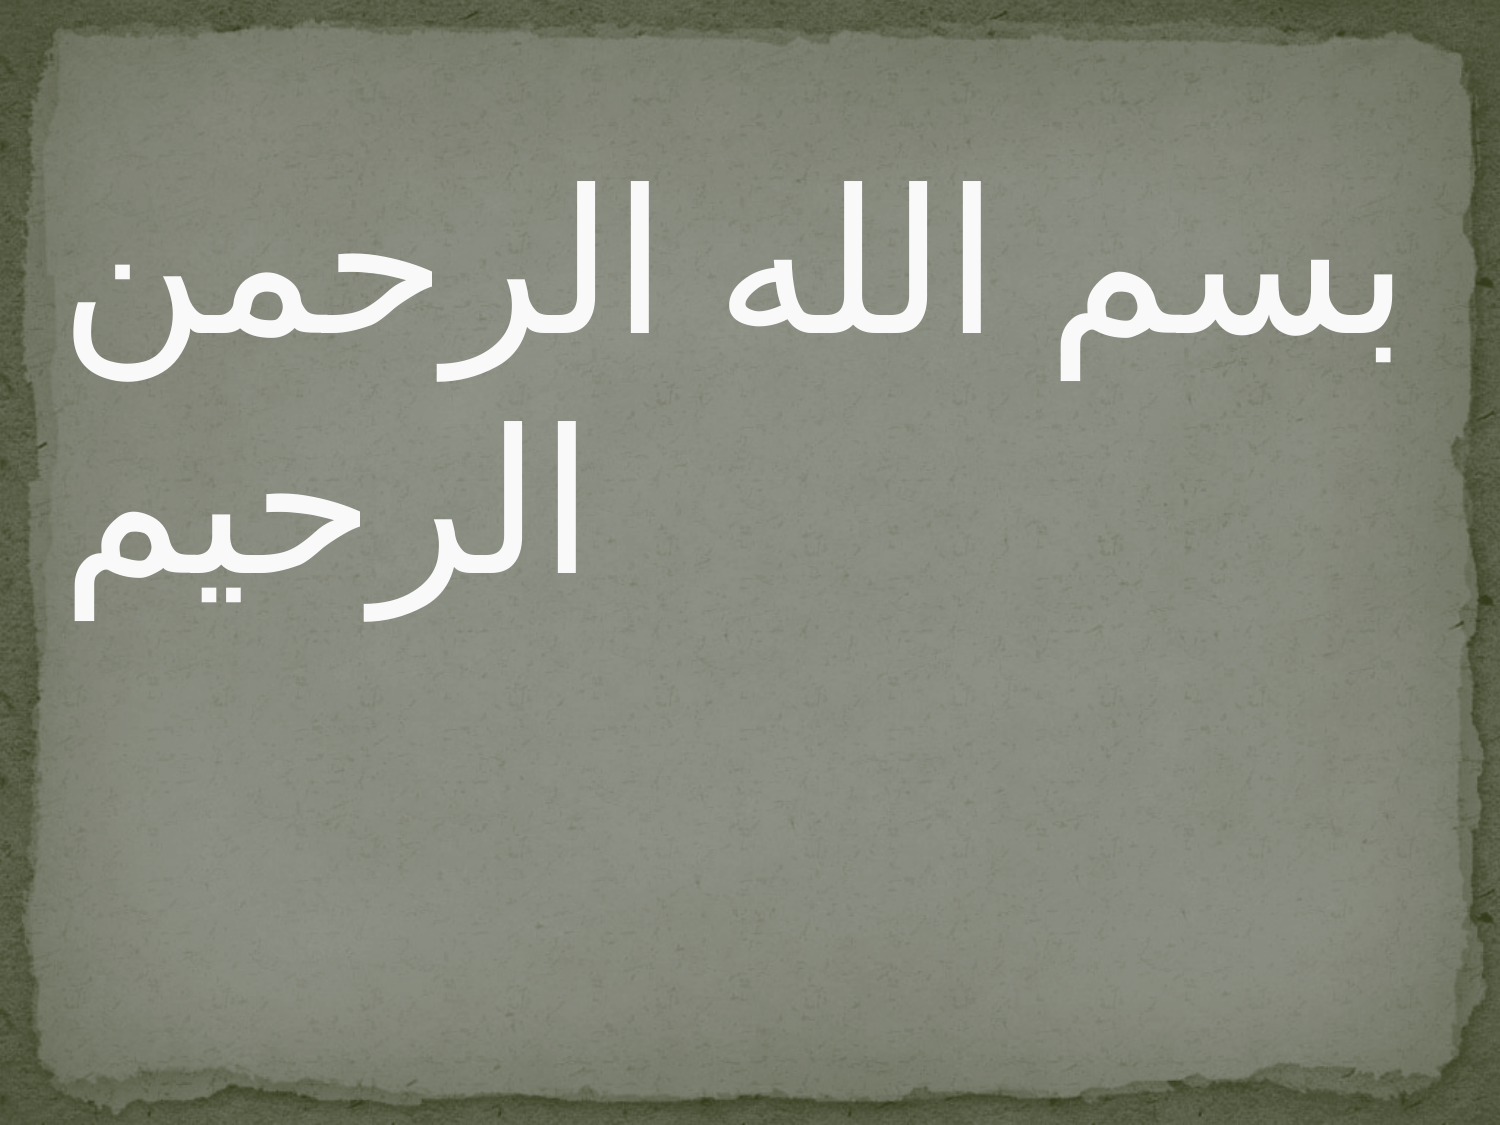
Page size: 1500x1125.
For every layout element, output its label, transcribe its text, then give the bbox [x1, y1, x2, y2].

title بسم الله الرحمن الرحیم [46, 45, 1500, 622]
